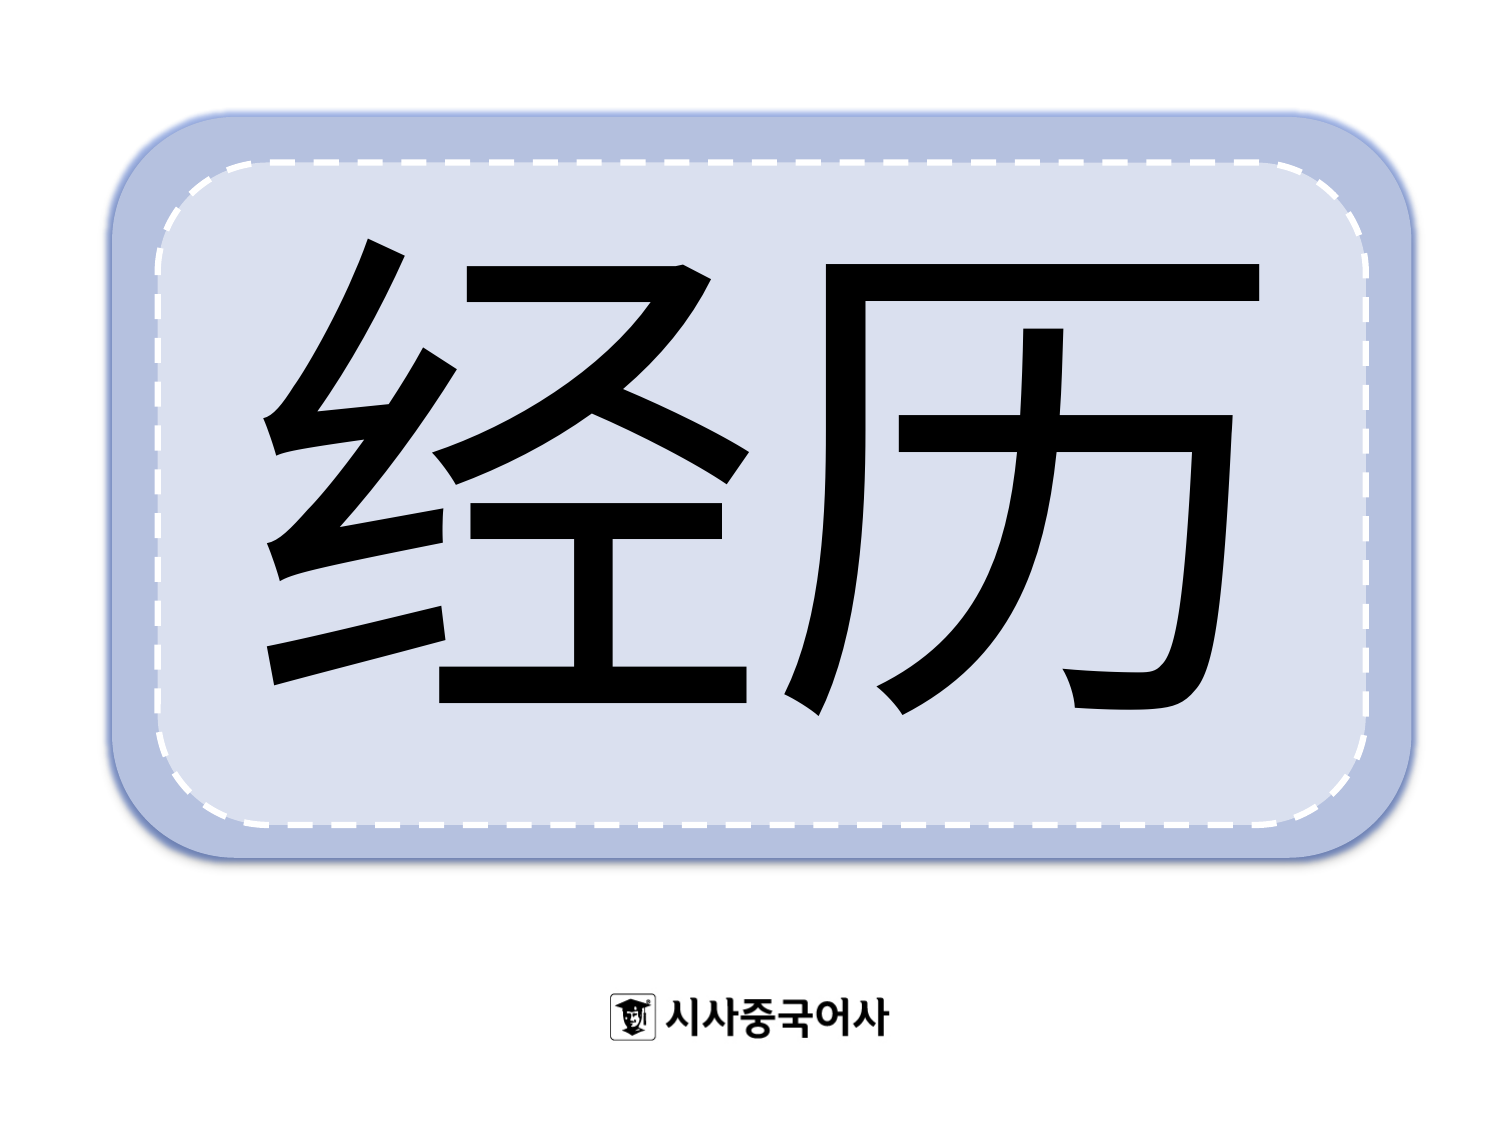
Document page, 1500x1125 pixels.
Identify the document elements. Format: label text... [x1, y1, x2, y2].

picture [602, 987, 898, 1047]
text_box 经历 [162, 137, 1371, 800]
